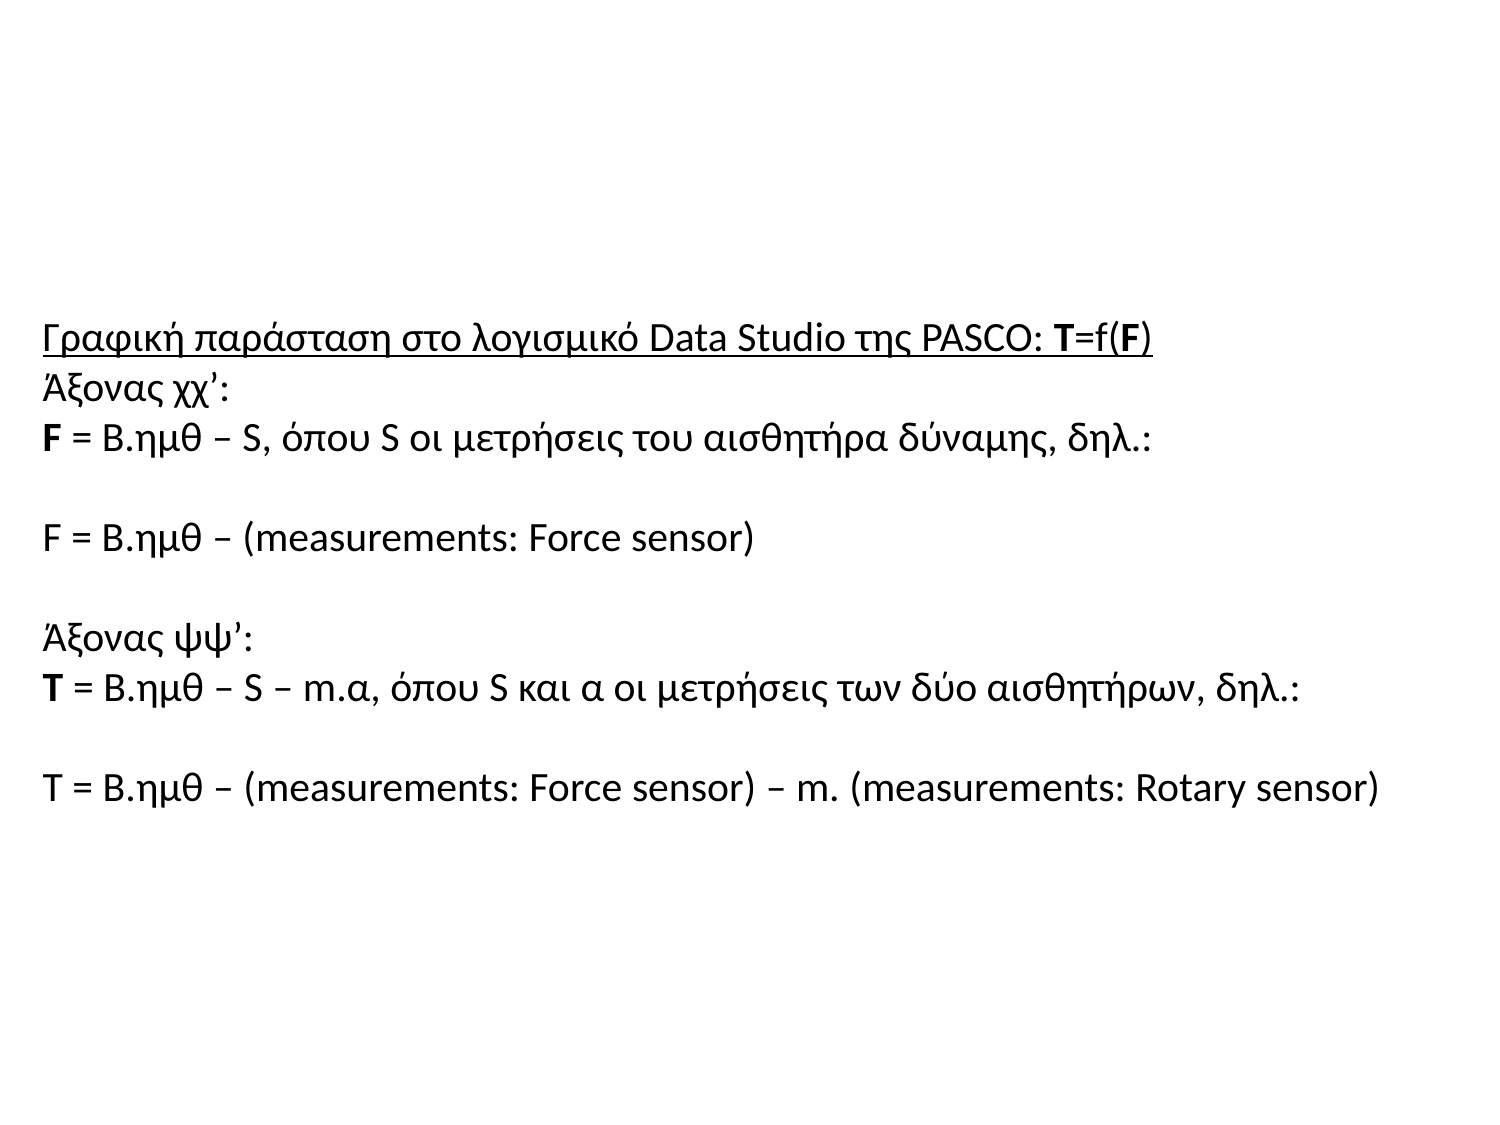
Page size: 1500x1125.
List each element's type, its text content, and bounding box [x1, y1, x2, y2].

text_box Γραφική παράσταση στο λογισμικό Data Studio της PASCO: Τ=f(F) Άξονας χχ’: F = Β.ημθ – S, όπου S οι μετρήσεις του αισθητήρα δύναμης, δηλ.: F = Β.ημθ – (measurements: Force sensor) Άξονας ψψ’: Τ = Β.ημθ – S – m.α, όπου S και α οι μετρήσεις των δύο αισθητήρων, δηλ.: Τ = Β.ημθ – (measurements: Force sensor) – m. (measurements: Rotary sensor) [27, 302, 1471, 868]
